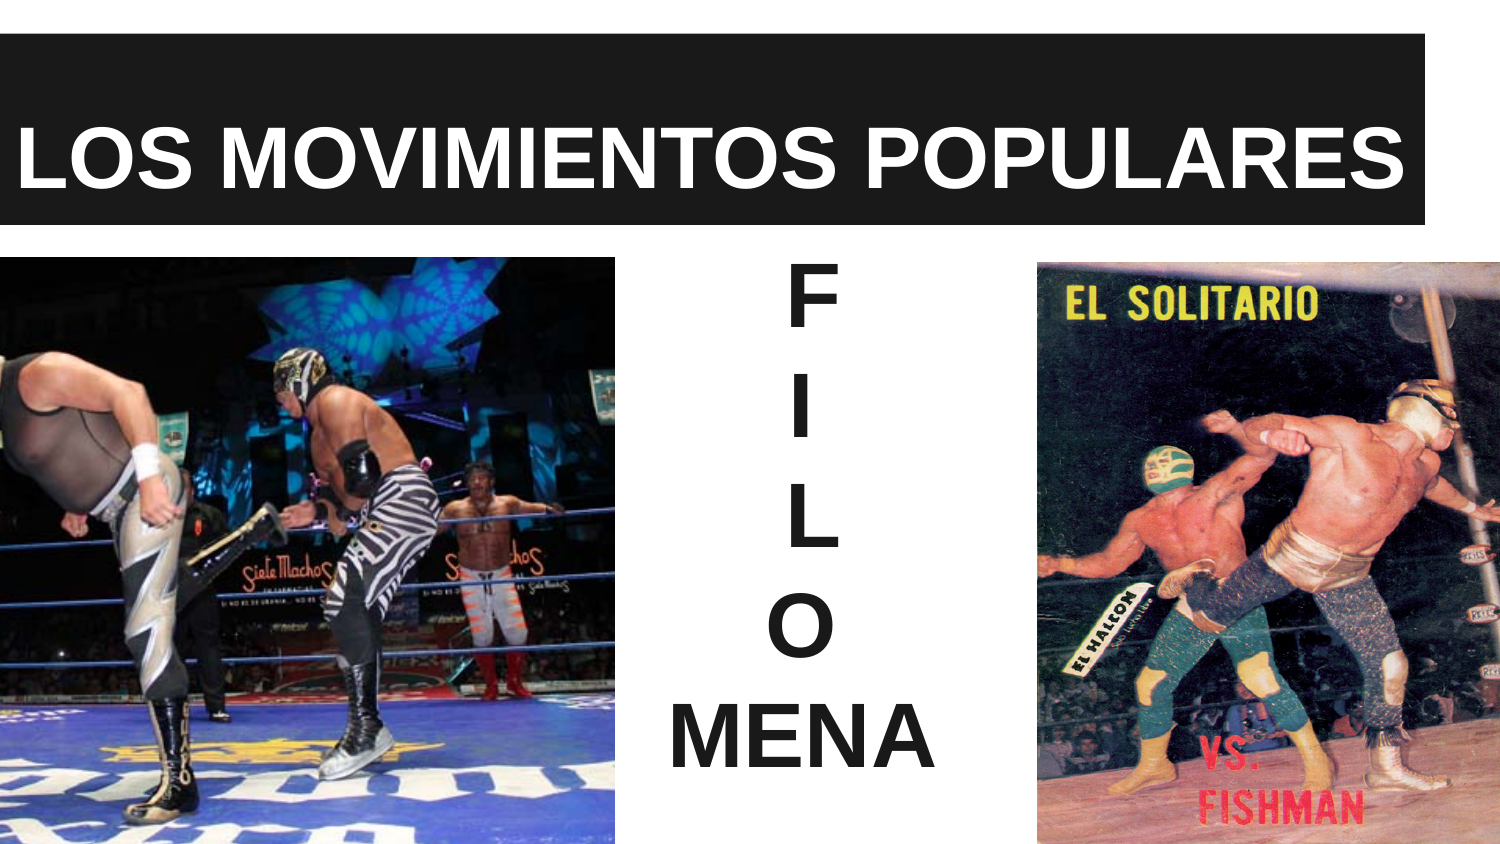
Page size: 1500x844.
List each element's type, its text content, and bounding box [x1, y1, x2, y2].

picture [0, 256, 615, 844]
title LOS MOVIMIENTOS POPULARES [0, 33, 1425, 221]
list F I L O MENA [565, 221, 1062, 844]
picture [1037, 262, 1500, 844]
